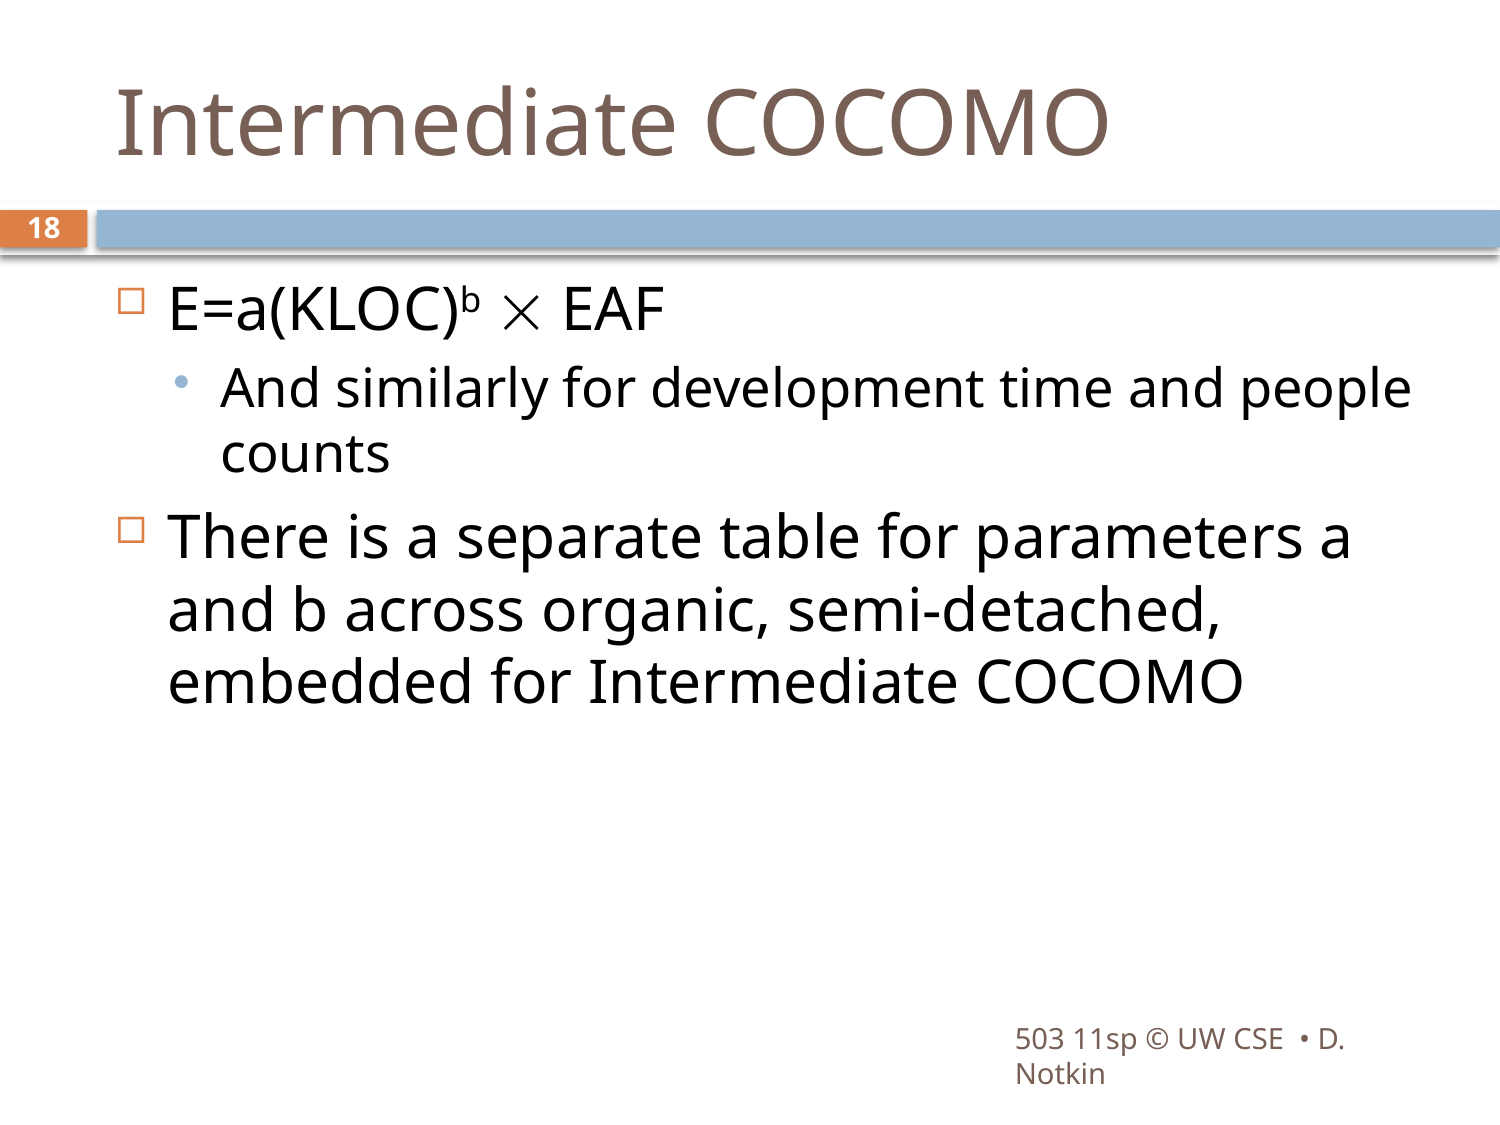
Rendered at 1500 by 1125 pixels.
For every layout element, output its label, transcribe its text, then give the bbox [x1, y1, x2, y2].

title Intermediate COCOMO [100, 37, 1438, 200]
slide_number 18 [0, 208, 88, 249]
list E=a(KLOC)b  EAF And similarly for development time and people counts There is a separate table for parameters a and b across organic, semi-detached, embedded for Intermediate COCOMO [100, 262, 1438, 1000]
slide_number 503 11sp © UW CSE • D. Notkin [999, 1025, 1438, 1085]
